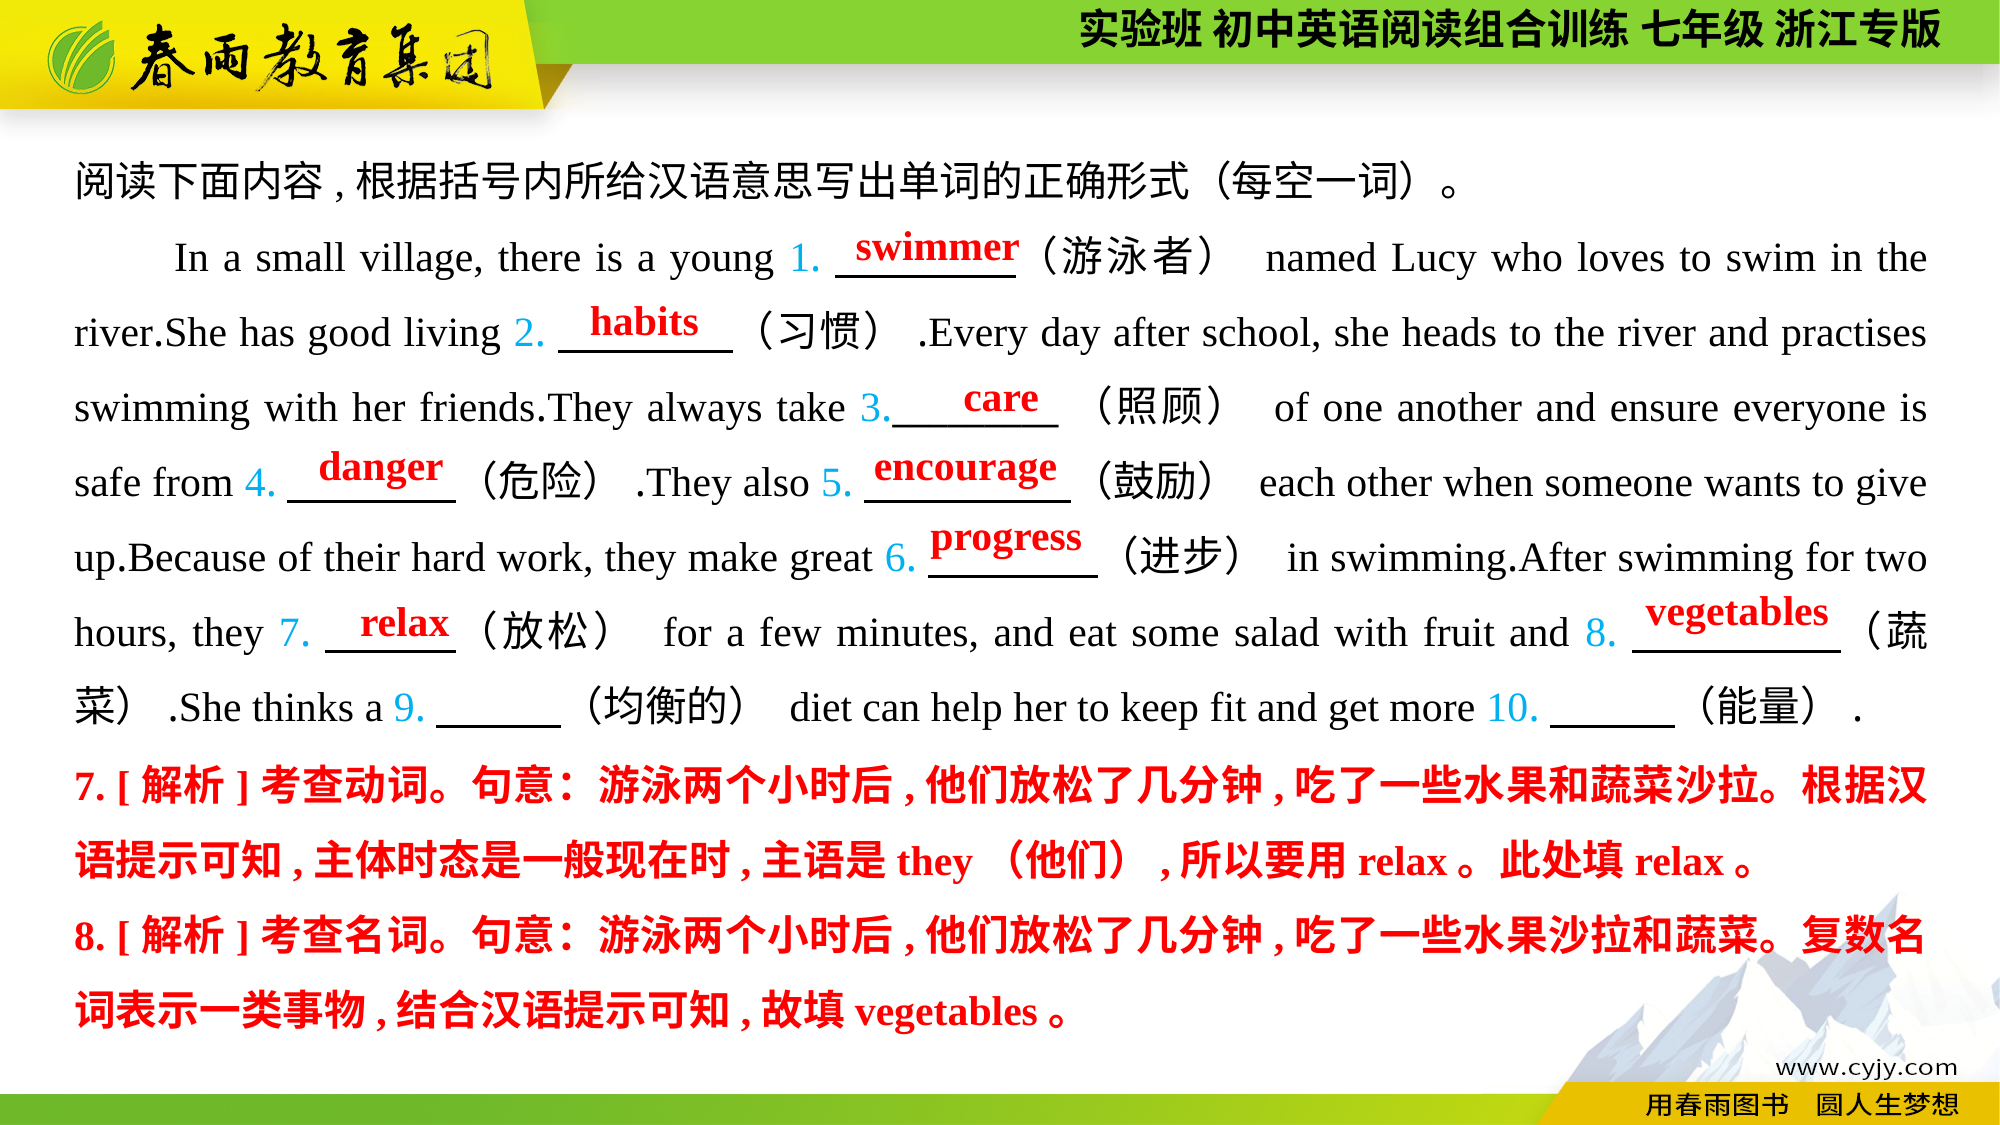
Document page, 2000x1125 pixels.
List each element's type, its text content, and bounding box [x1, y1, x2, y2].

text_box danger [303, 431, 459, 496]
text_box progress [915, 501, 1098, 566]
text_box care [948, 362, 1055, 428]
text_box habits [575, 286, 714, 352]
list 阅读下面内容,根据括号内所给汉语意思写出单词的正确形式（每空一词）。 In a small village, there is a young 1. （游泳者） named Lucy who loves to swim in the river.She has good living 2. （习惯）.Every day after school, she heads to the river and practises swimming with her friends.They always take 3._________（照顾） of one another and ensure everyone is safe from 4. （危险）.They also 5. （鼓励） each other when someone wants to give up.Because of their hard work, they make great 6. （进步） in swimming.After swimming for two hours, they 7. （放松） for a few minutes, and eat some salad with fruit and 8. （蔬菜）.She thinks a 9. （均衡的） diet can help her to keep fit and get more 10. （能量）. [59, 122, 1944, 726]
text_box vegetables [1630, 576, 1844, 642]
text_box encourage [858, 431, 1073, 496]
text_box relax [345, 587, 465, 653]
text_box 7. [解析]考查动词。句意：游泳两个小时后,他们放松了几分钟,吃了一些水果和蔬菜沙拉。根据汉语提示可知,主体时态是一般现在时,主语是they（他们）,所以要用relax。此处填relax。 8. [解析]考查名词。句意：游泳两个小时后,他们放松了几分钟,吃了一些水果沙拉和蔬菜。复数名词表示一类事物,结合汉语提示可知,故填vegetables。 [59, 726, 1944, 1042]
text_box swimmer [840, 210, 1036, 276]
picture [0, 0, 2000, 1125]
